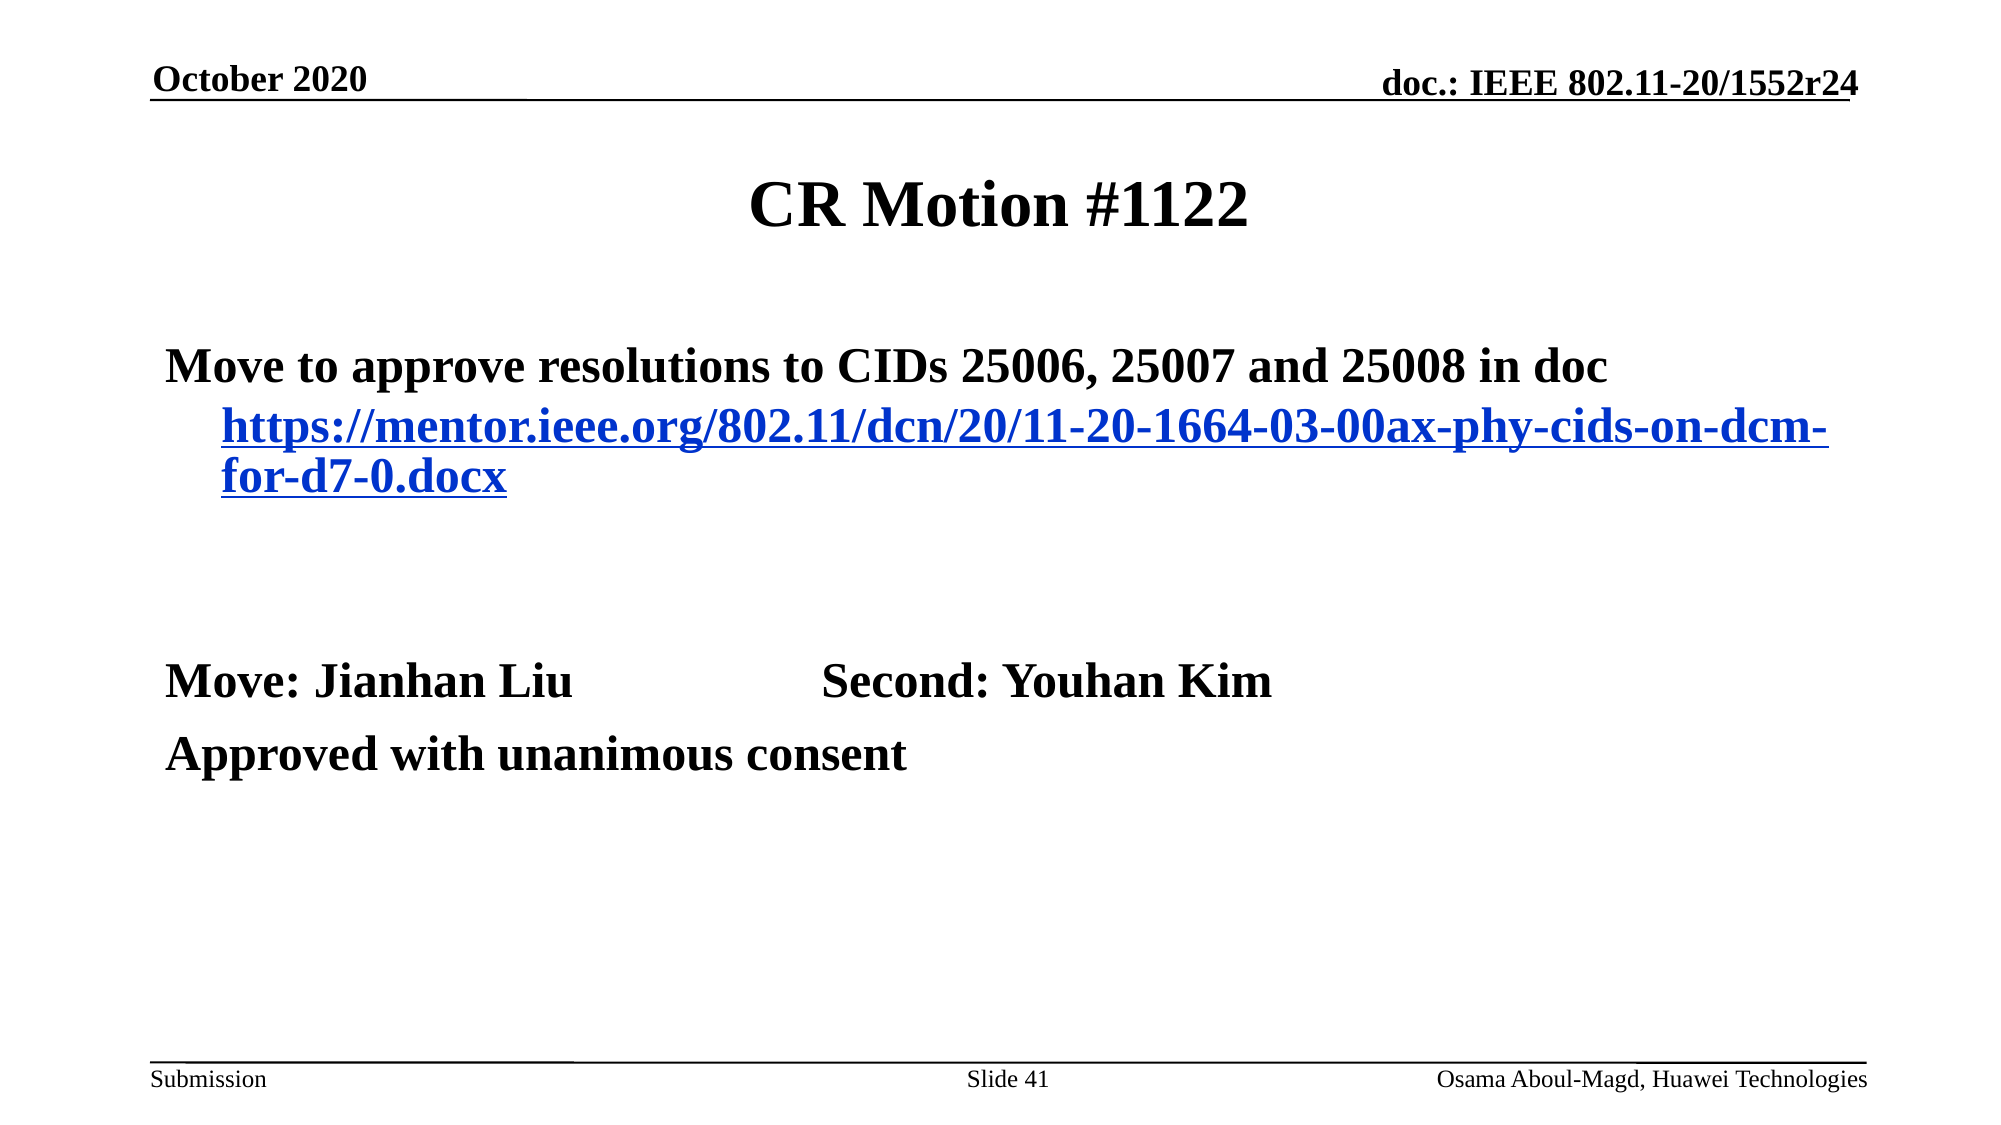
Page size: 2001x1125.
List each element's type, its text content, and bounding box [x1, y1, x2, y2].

title CR Motion #1122 [149, 112, 1850, 288]
list Move to approve resolutions to CIDs 25006, 25007 and 25008 in doc https://mentor.ieee.org/802.11/dcn/20/11-20-1664-03-00ax-phy-cids-on-dcm-for-d7-0.docx Move: Jianhan Liu Second: Youhan Kim Approved with unanimous consent [149, 324, 1850, 1000]
footer Osama Aboul-Magd, Huawei Technologies [1171, 1061, 1869, 1093]
slide_number Slide 41 [950, 1061, 1067, 1123]
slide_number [152, 54, 563, 100]
